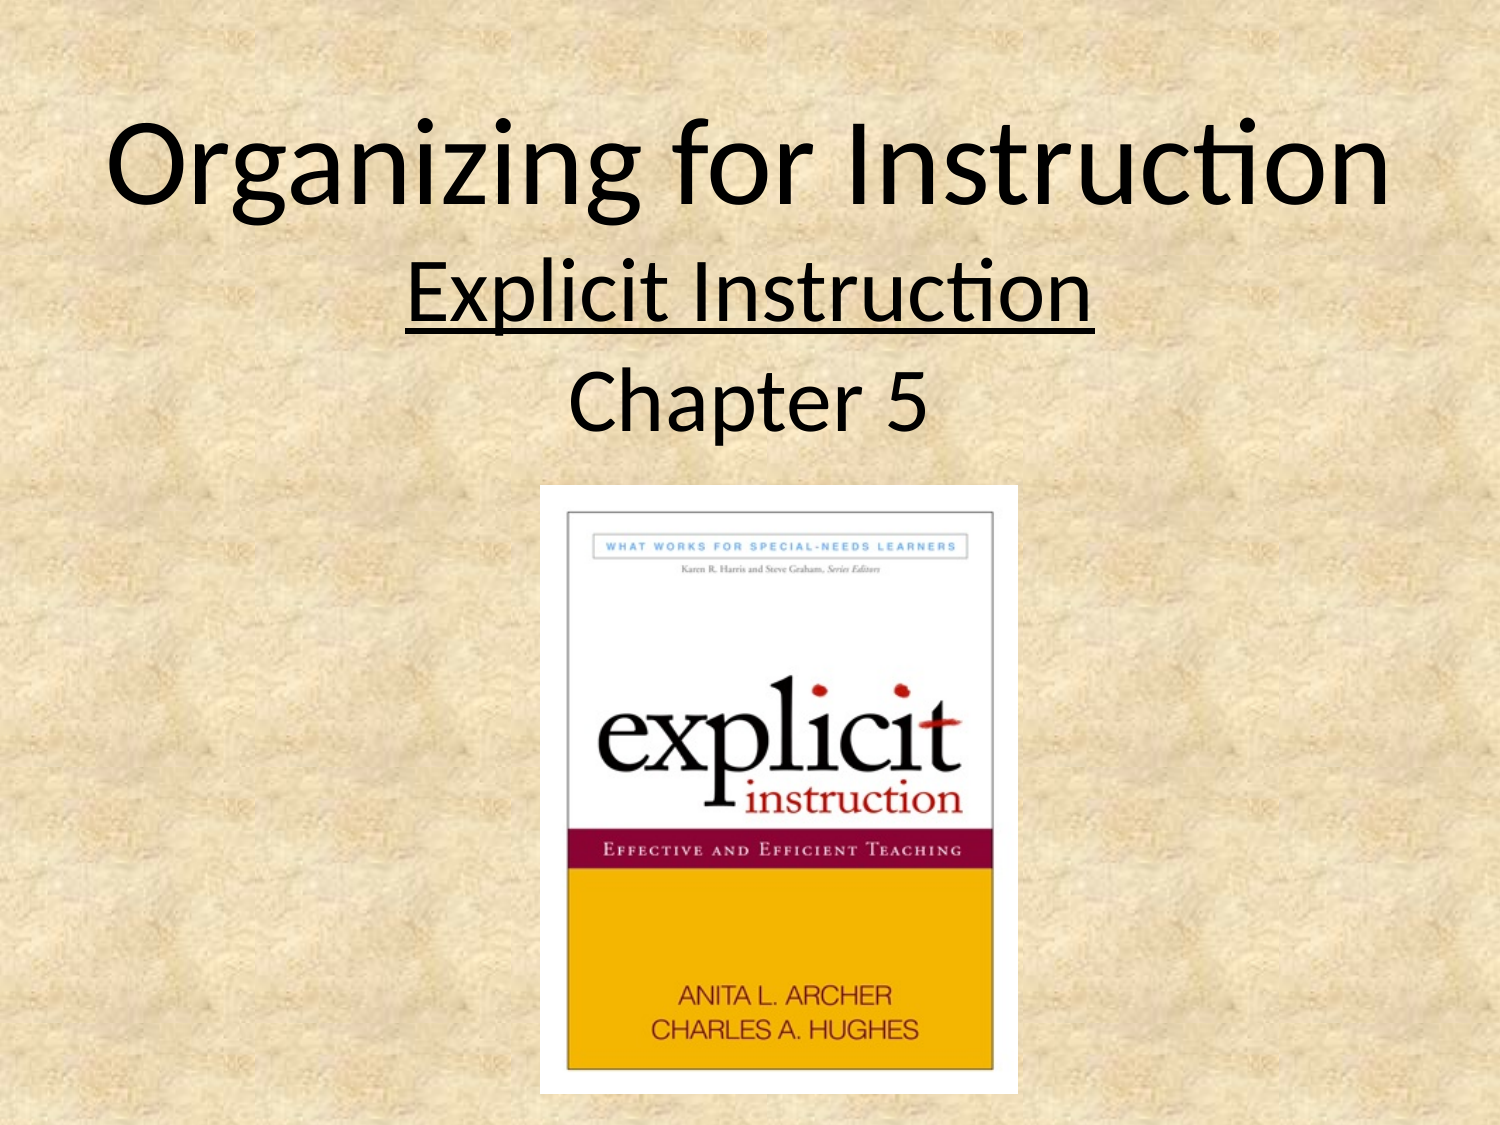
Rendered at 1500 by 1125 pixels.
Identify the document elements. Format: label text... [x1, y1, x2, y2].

picture [0, 0, 1500, 1125]
title Organizing for Instruction Explicit Instruction Chapter 5 [75, 45, 1425, 486]
